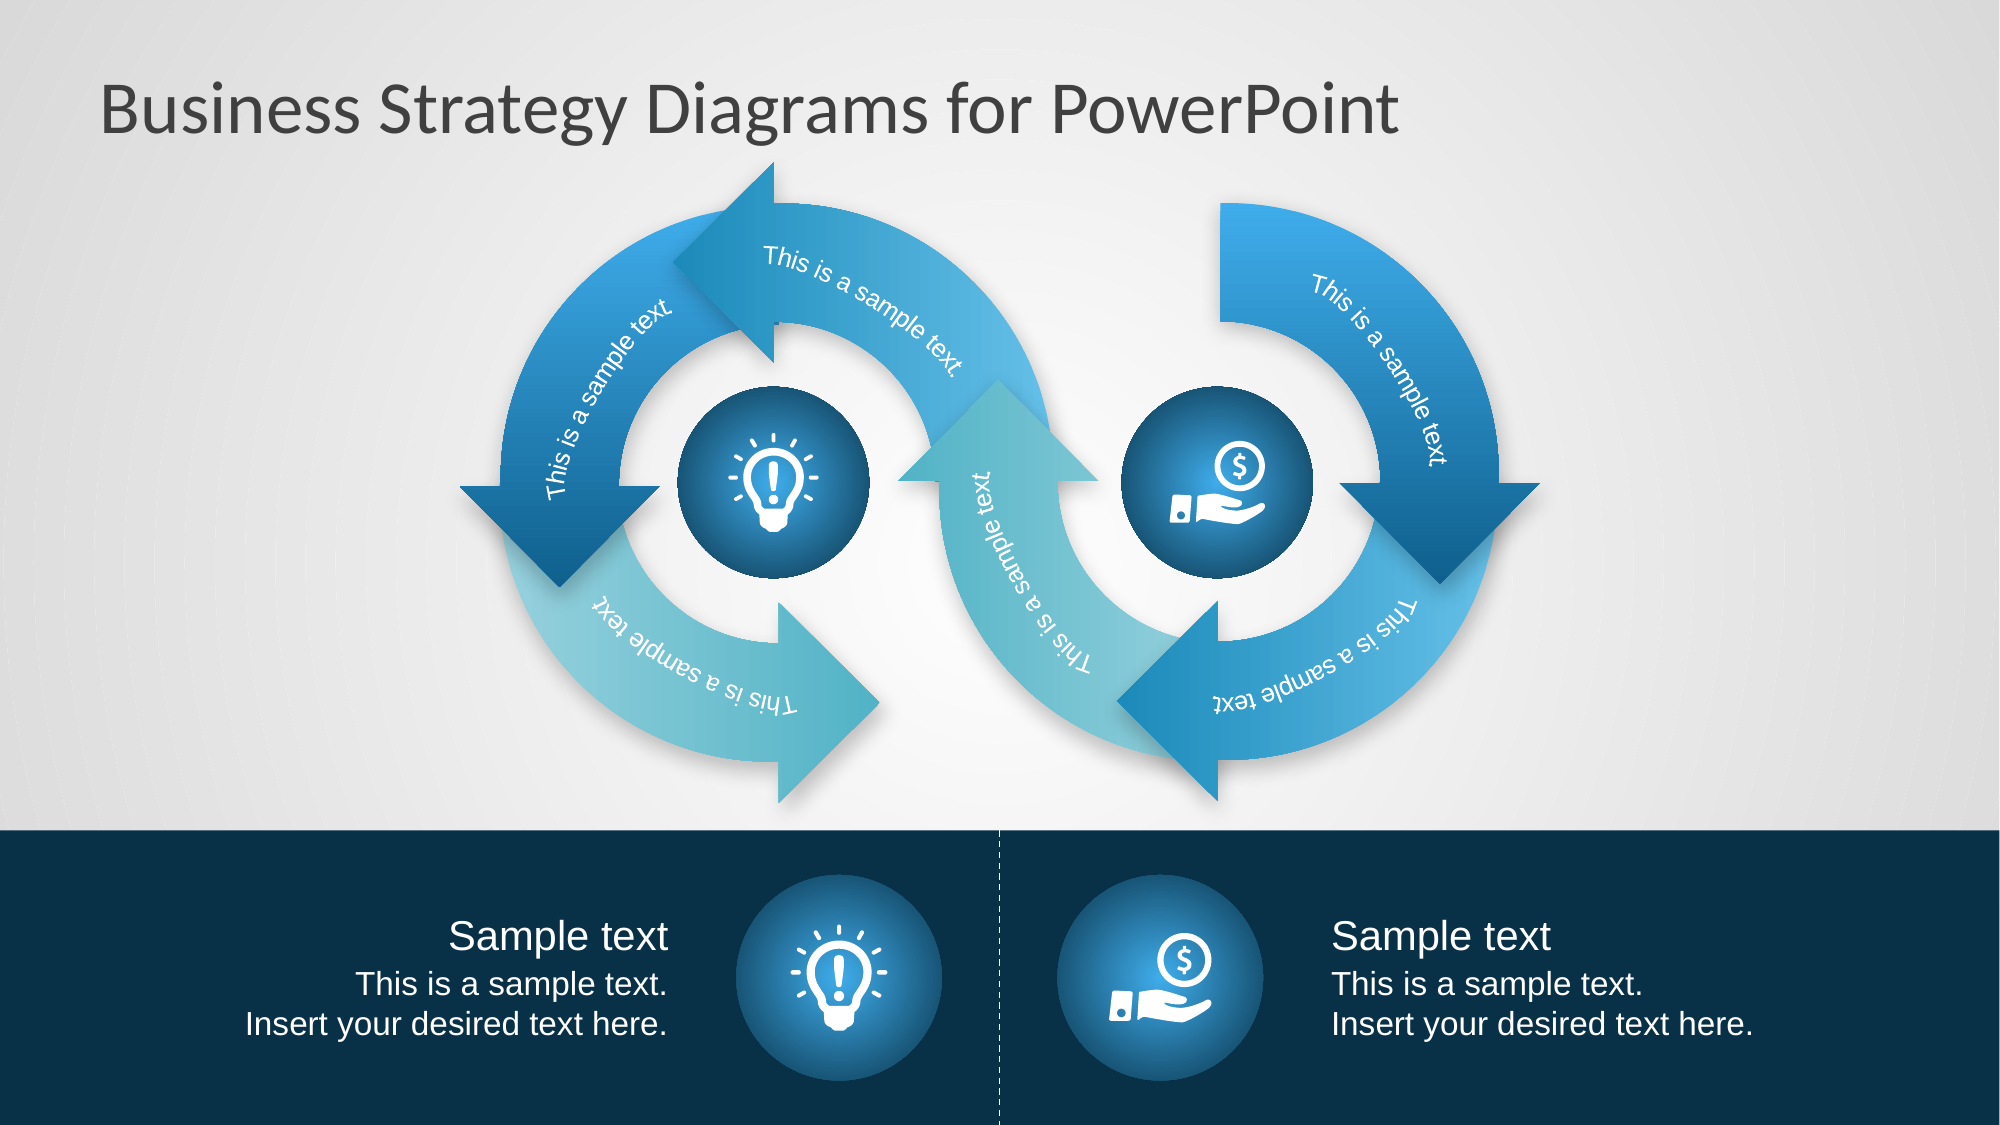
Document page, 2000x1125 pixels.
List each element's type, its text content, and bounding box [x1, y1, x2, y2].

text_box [728, 432, 819, 533]
text_box Sample text [210, 901, 684, 967]
text_box [673, 162, 1048, 441]
text_box [1117, 538, 1485, 801]
text_box This is a sample text. Insert your desired text here. [210, 967, 684, 1050]
text_box [675, 384, 872, 581]
text_box [0, 828, 2000, 1125]
title Business Strategy Diagrams for PowerPoint [99, 45, 1900, 162]
text_box [898, 380, 1175, 752]
text_box [1119, 384, 1316, 581]
text_box [508, 547, 880, 803]
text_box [736, 874, 1264, 1081]
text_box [1169, 440, 1266, 525]
text_box [459, 212, 722, 587]
text_box [1220, 203, 1540, 584]
text_box This is a sample text. Insert your desired text here. [1316, 967, 1790, 1050]
text_box Sample text [1316, 901, 1790, 967]
